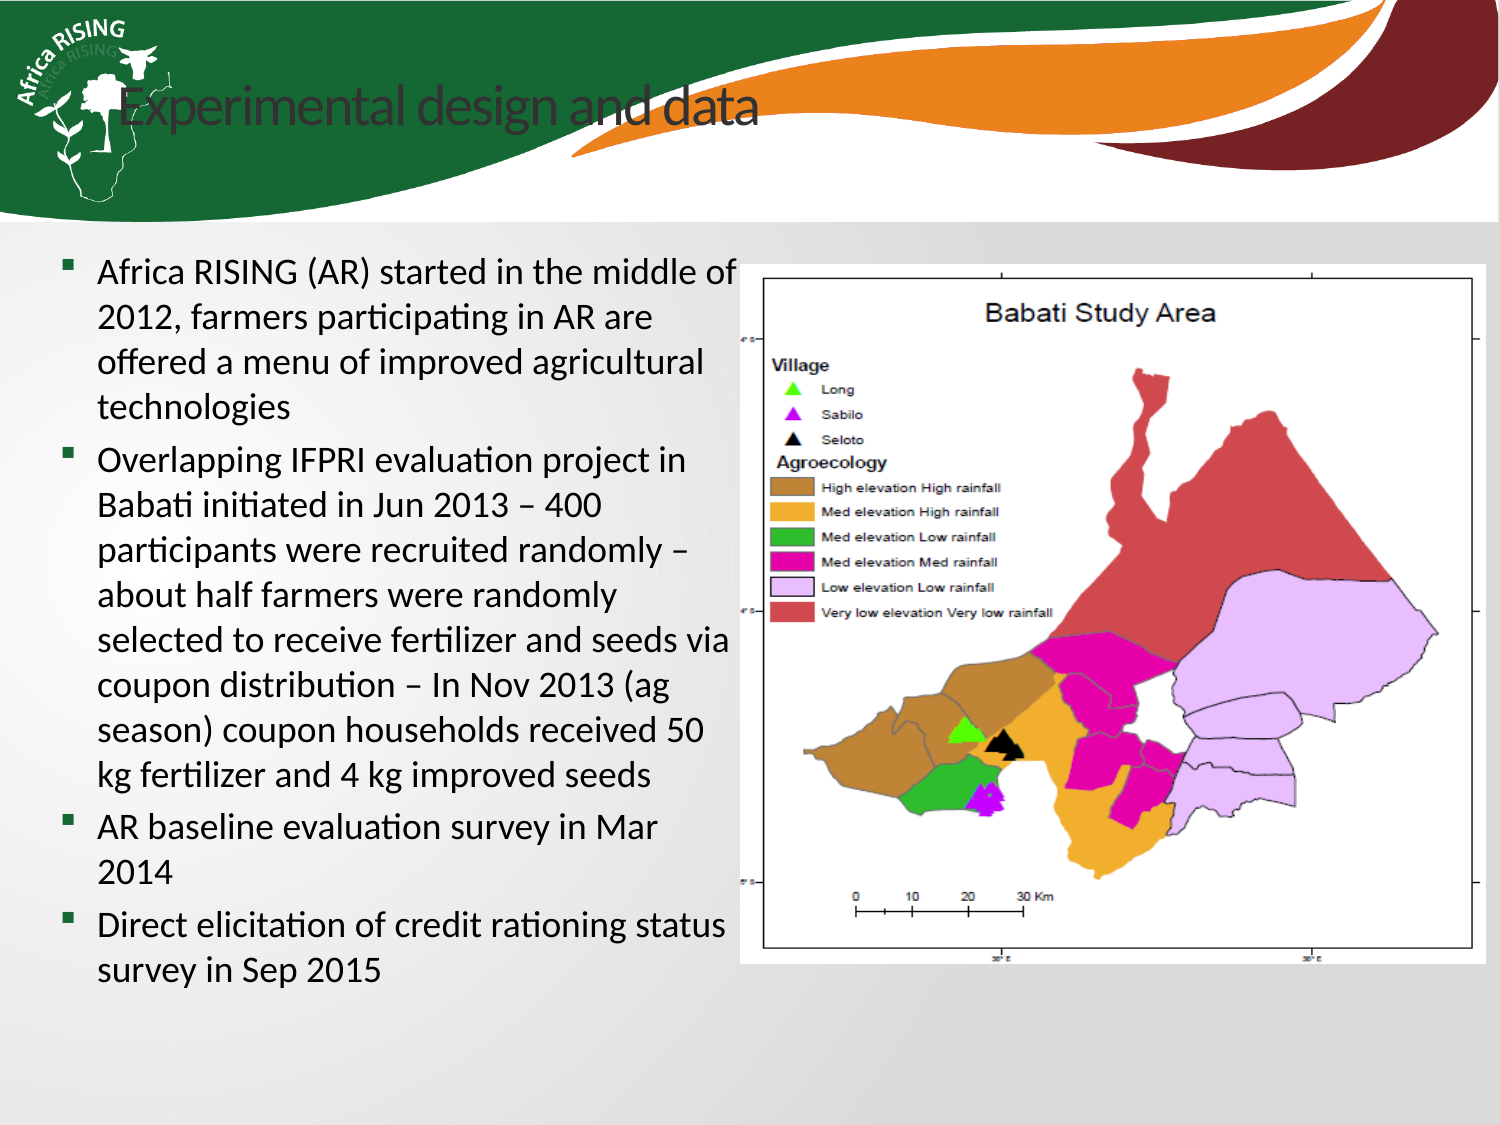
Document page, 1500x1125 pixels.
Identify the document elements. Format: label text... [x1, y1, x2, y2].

title Experimental design and data [103, 59, 1397, 257]
list Africa RISING (AR) started in the middle of 2012, farmers participating in AR are offered a menu of improved agricultural technologies Overlapping IFPRI evaluation project in Babati initiated in Jun 2013 – 400 participants were recruited randomly – about half farmers were randomly selected to receive fertilizer and seeds via coupon distribution – In Nov 2013 (ag season) coupon households received 50 kg fertilizer and 4 kg improved seeds AR baseline evaluation survey in Mar 2014 Direct elicitation of credit rationing status survey in Sep 2015 [26, 239, 756, 1029]
picture [0, 0, 1499, 222]
picture [739, 264, 1486, 964]
